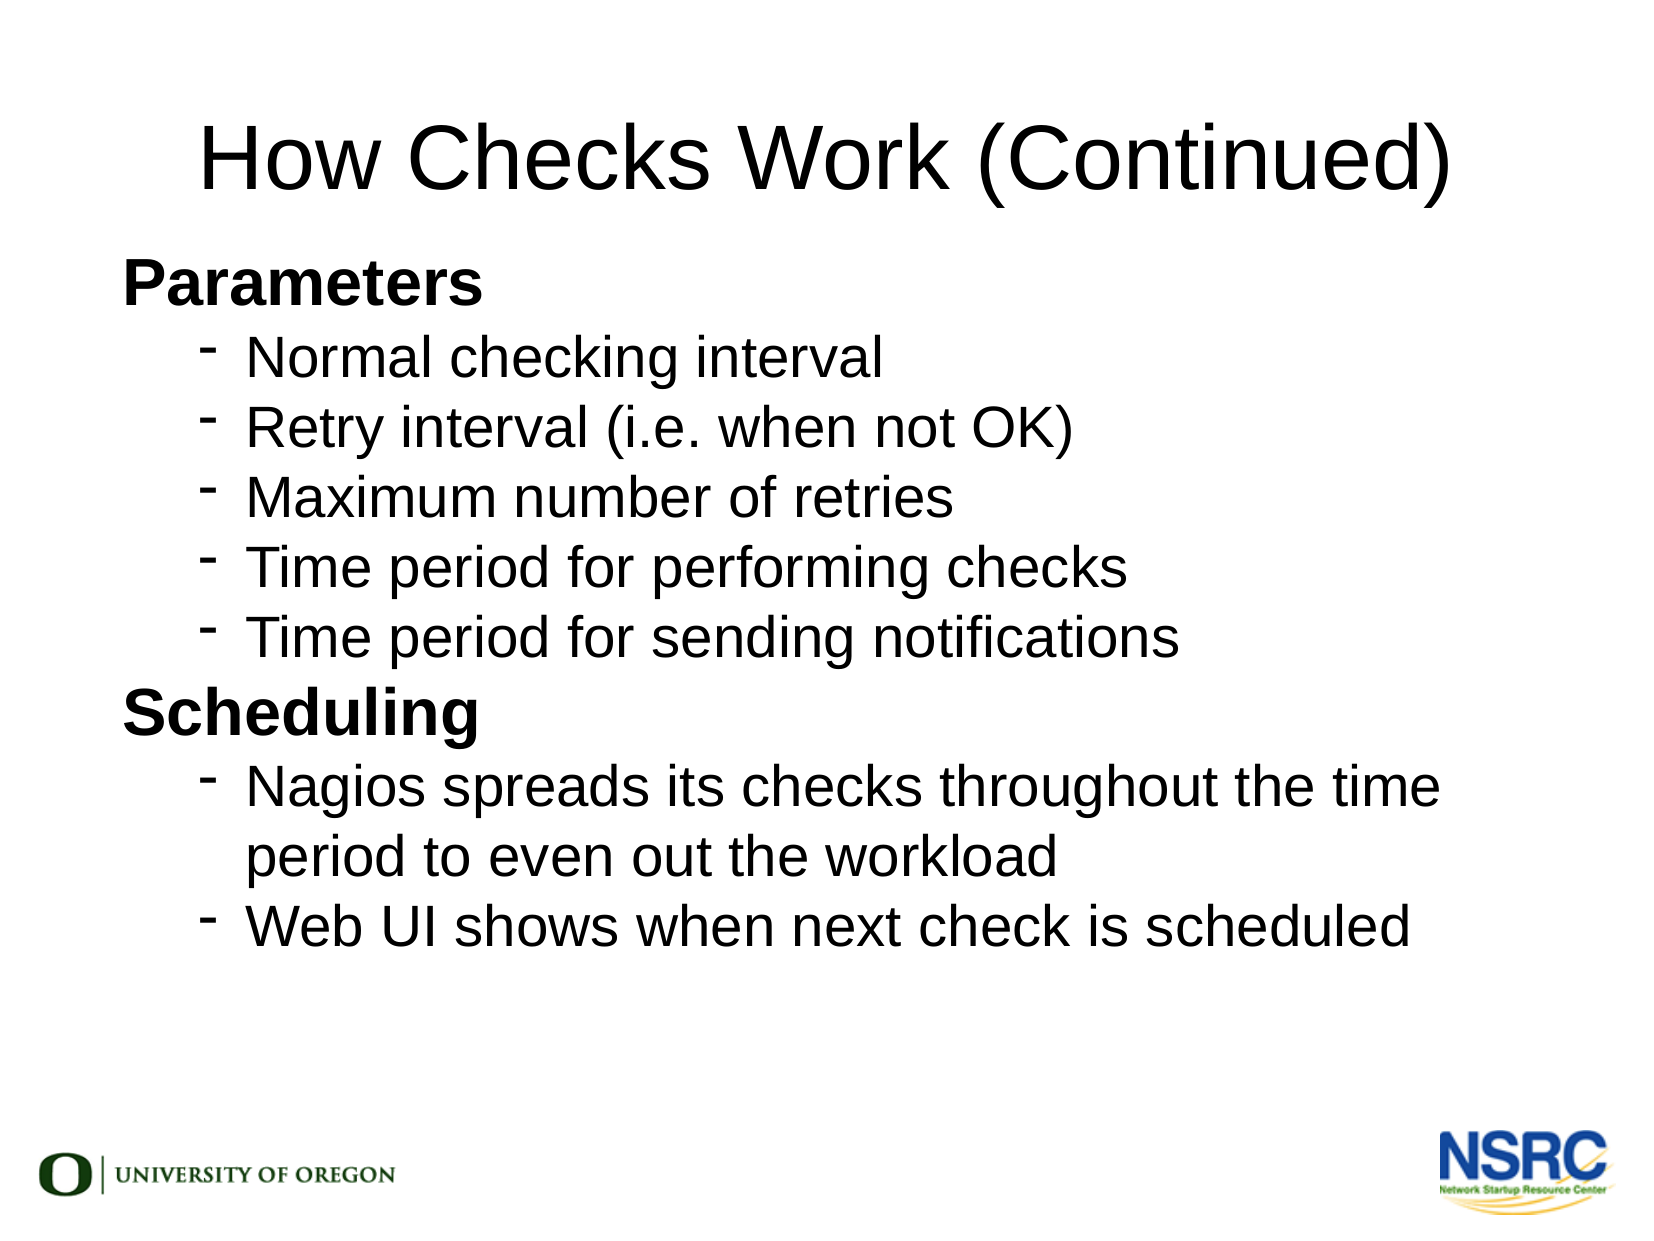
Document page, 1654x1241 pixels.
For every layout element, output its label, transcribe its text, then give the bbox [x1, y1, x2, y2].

picture [37, 1151, 397, 1198]
picture [1440, 1130, 1616, 1215]
text_box How Checks Work (Continued) [82, 49, 1571, 257]
text_box Parameters Normal checking interval Retry interval (i.e. when not OK) Maximum number of retries Time period for performing checks Time period for sending notifications Scheduling Nagios spreads its checks throughout the time period to even out the workload Web UI shows when next check is scheduled [104, 234, 1599, 1187]
